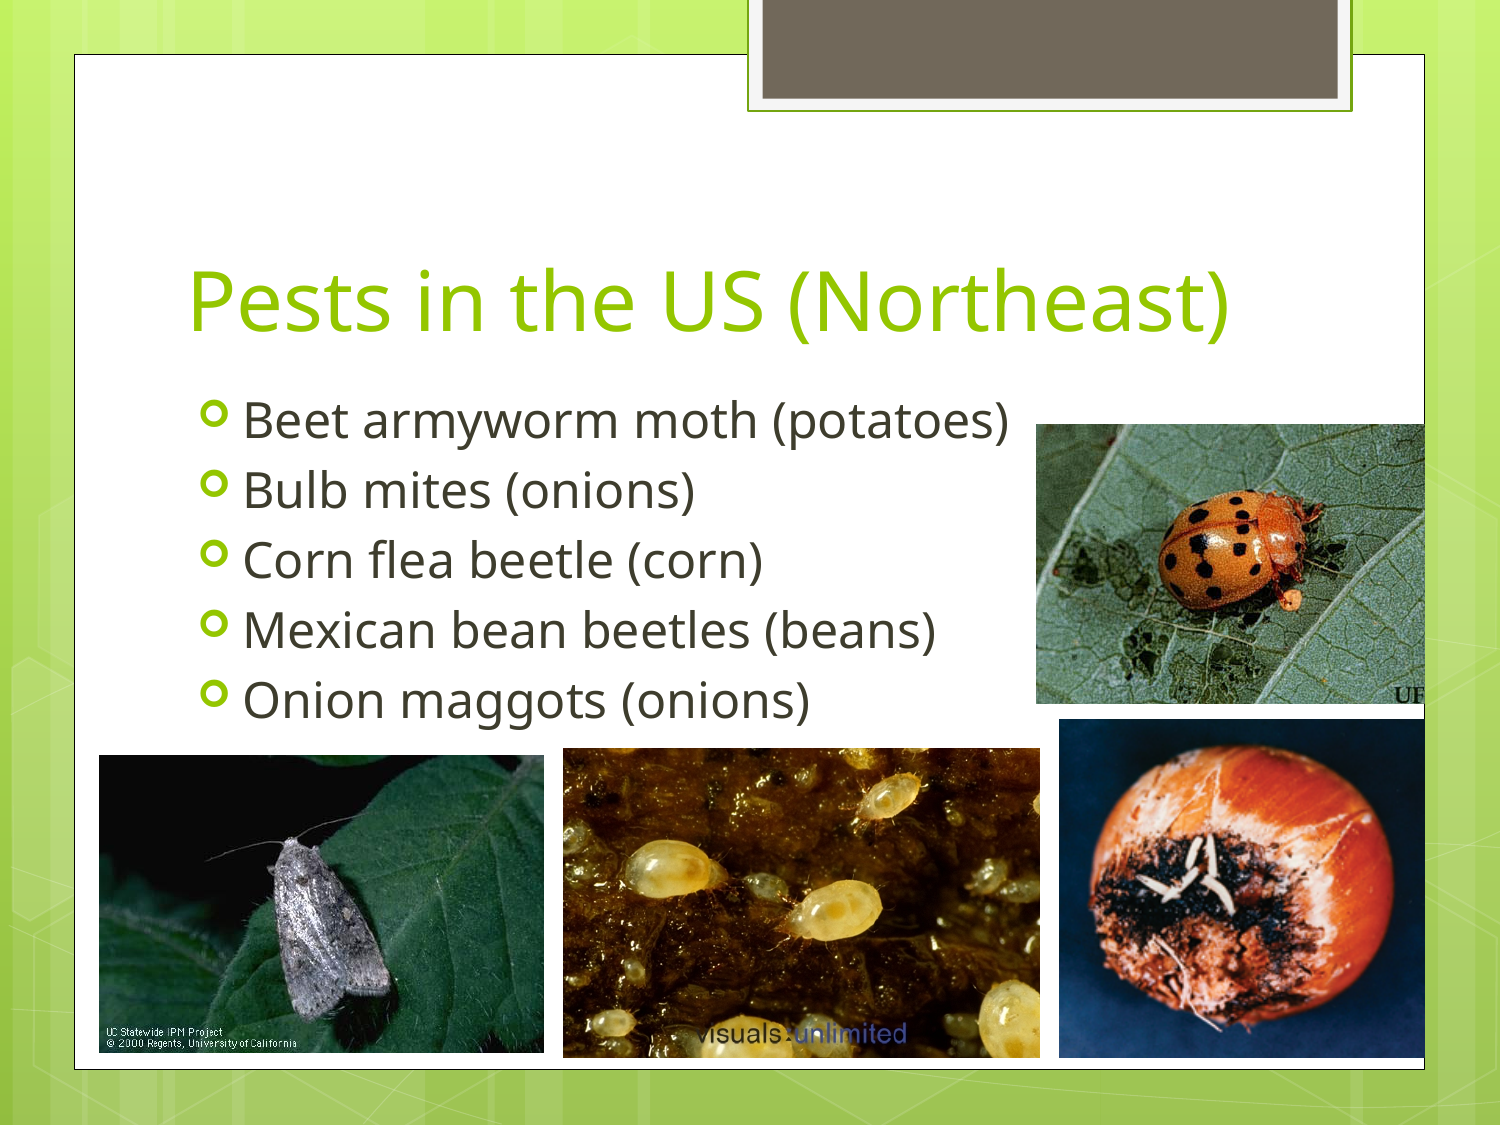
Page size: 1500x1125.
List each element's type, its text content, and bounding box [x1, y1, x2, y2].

title Pests in the US (Northeast) [171, 168, 1324, 357]
list Beet armyworm moth (potatoes) Bulb mites (onions) Corn flea beetle (corn) Mexican bean beetles (beans) Onion maggots (onions) [171, 381, 1283, 957]
picture [1035, 424, 1426, 705]
picture [99, 754, 544, 1054]
picture [563, 748, 1040, 1058]
picture [1059, 719, 1426, 1058]
